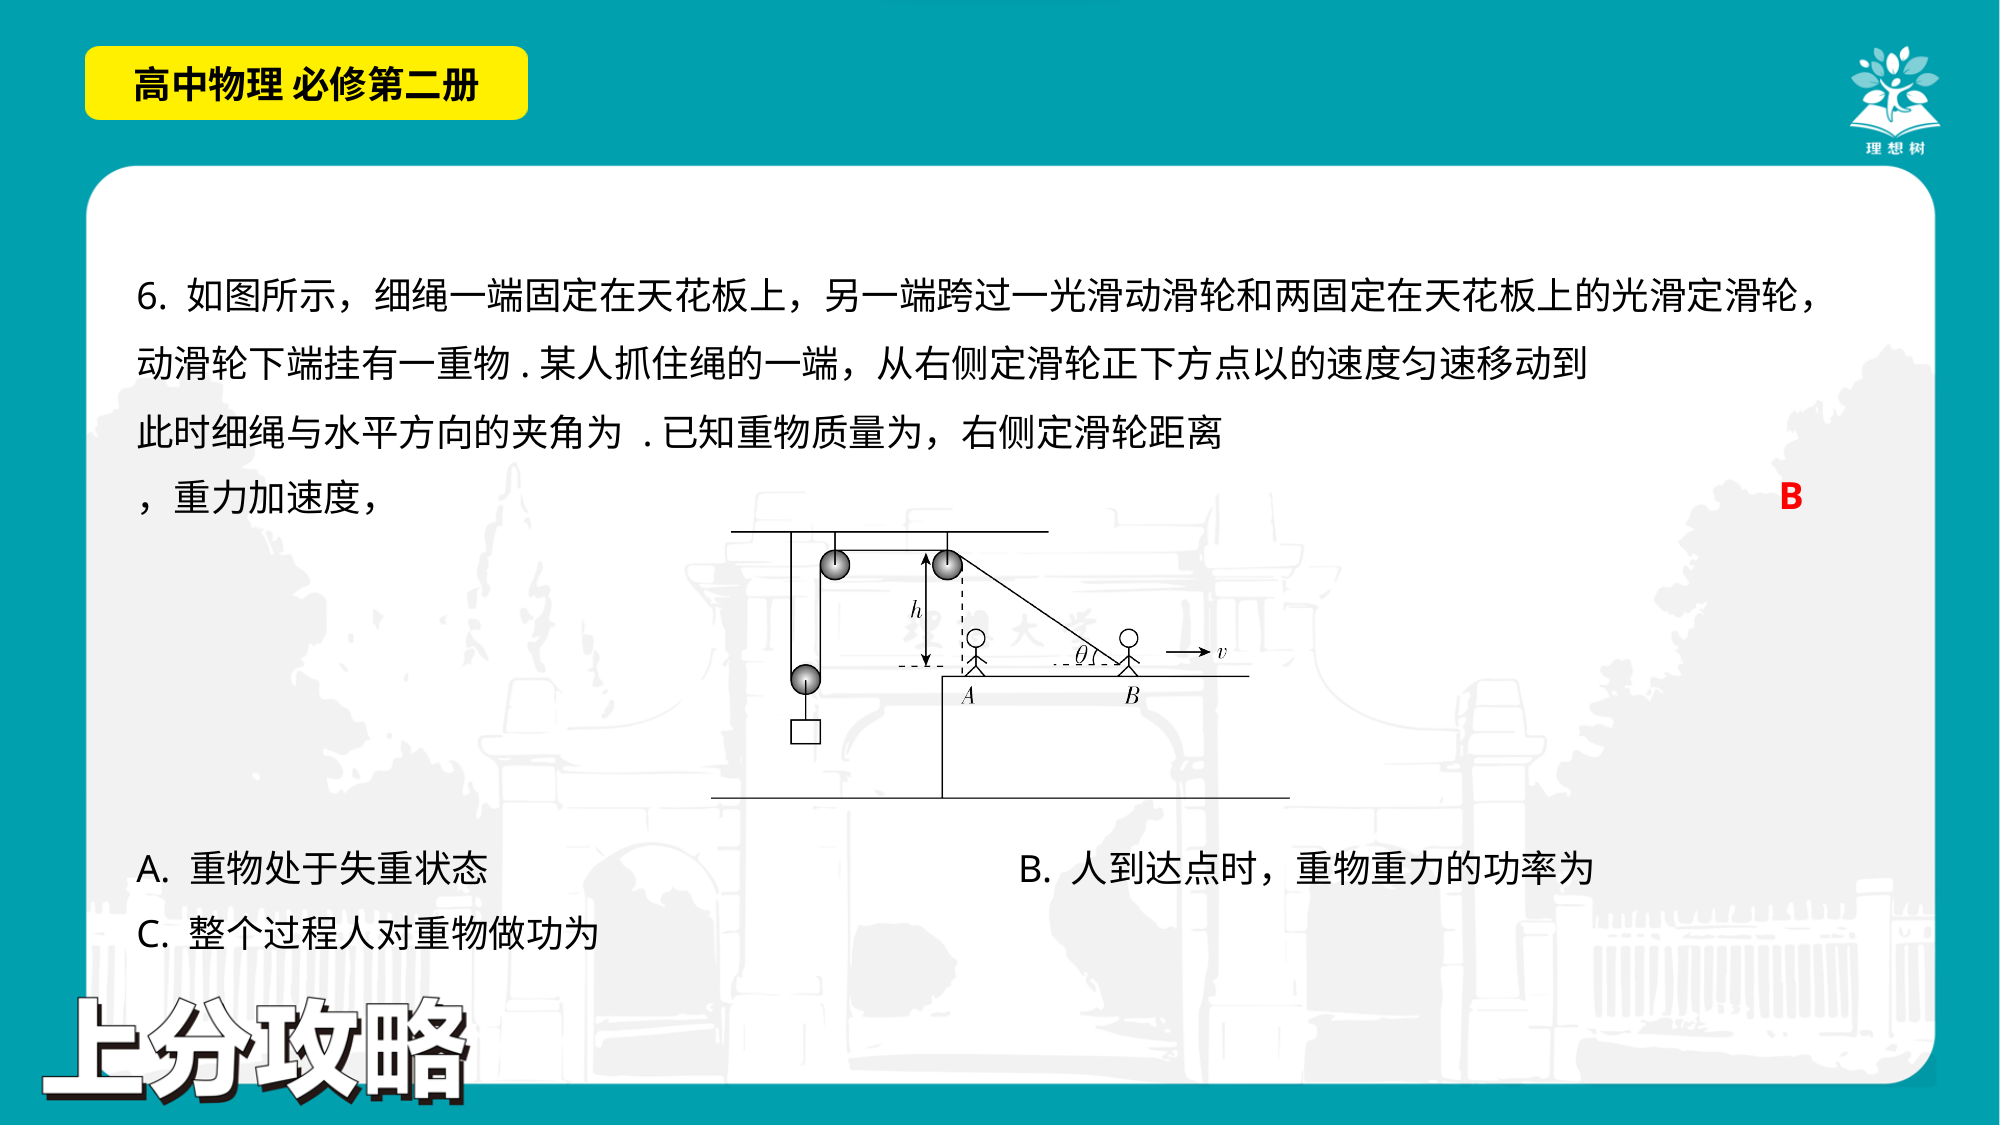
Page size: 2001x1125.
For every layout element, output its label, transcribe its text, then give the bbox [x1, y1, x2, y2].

picture [0, 0, 2000, 1125]
text_box B [1764, 452, 1819, 511]
